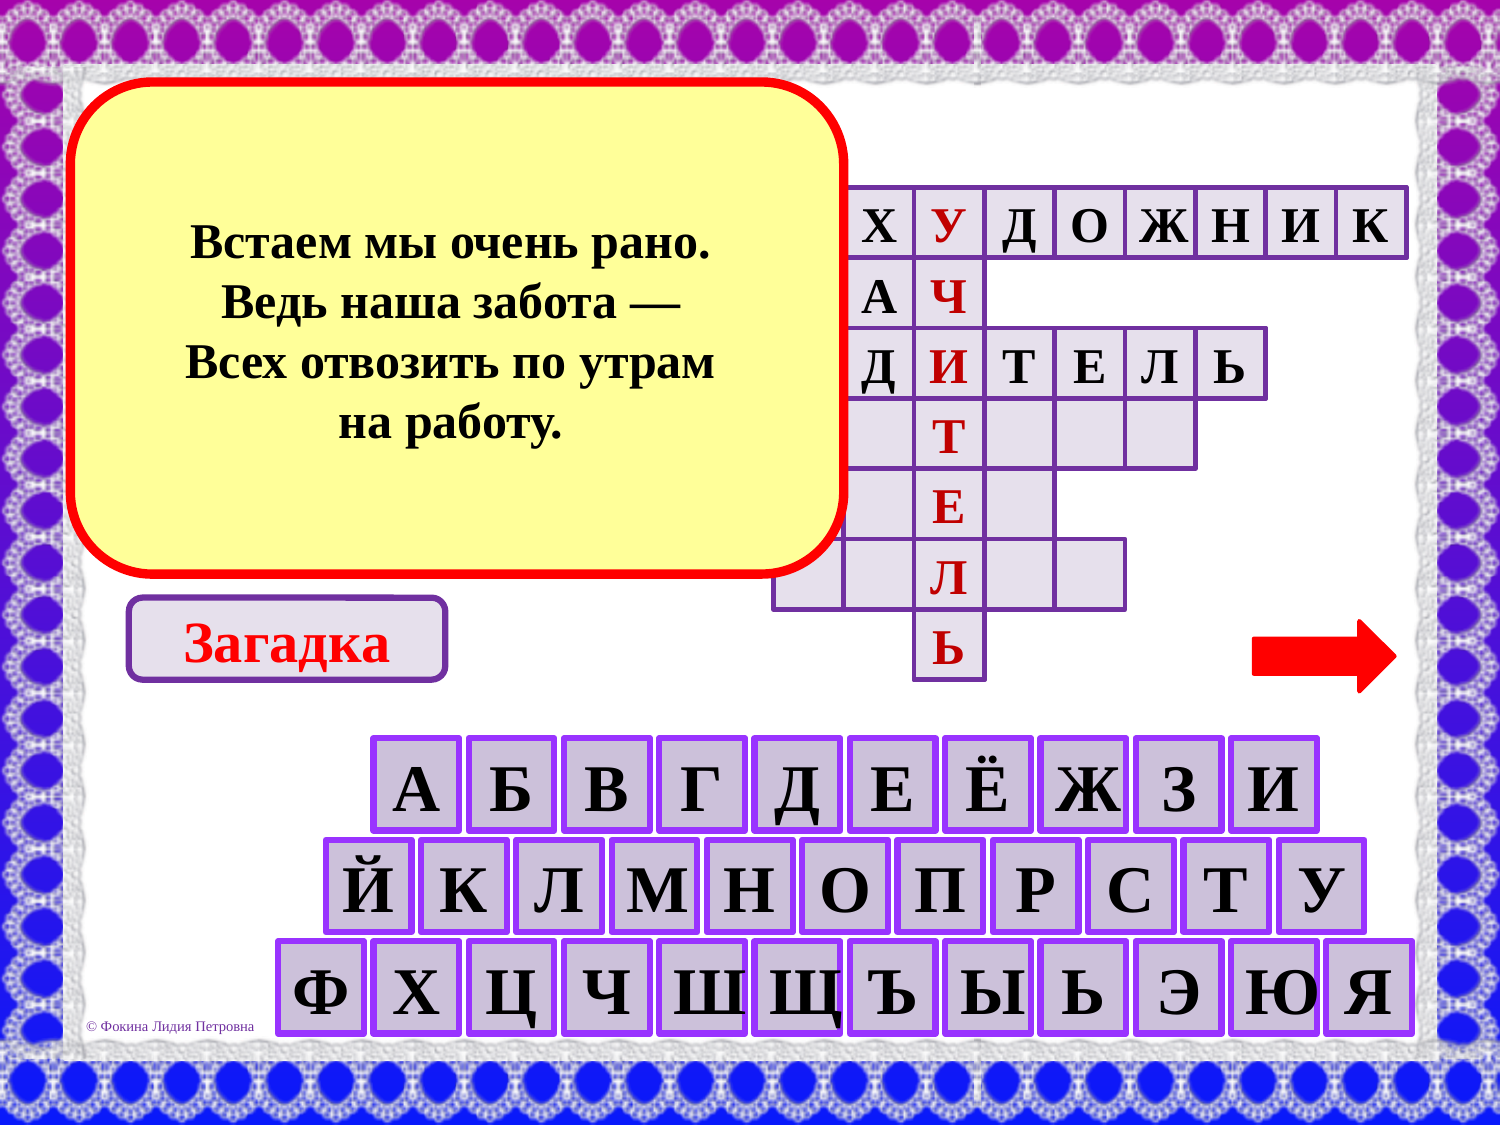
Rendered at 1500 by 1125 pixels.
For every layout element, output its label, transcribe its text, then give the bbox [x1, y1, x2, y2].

text_box М [610, 838, 699, 934]
text_box Ч [562, 939, 652, 1036]
text_box С [1086, 838, 1176, 934]
text_box З [1134, 736, 1224, 833]
picture [0, 0, 1500, 1125]
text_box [491, 187, 1407, 680]
text_box О [800, 838, 890, 934]
text_box В [562, 736, 652, 833]
text_box И [1229, 736, 1319, 833]
text_box Р [991, 838, 1081, 934]
text_box П [895, 838, 985, 934]
text_box Ш [657, 939, 747, 1036]
text_box Ц [467, 939, 556, 1036]
text_box Ё [943, 736, 1033, 833]
text_box К [419, 838, 509, 934]
text_box Т [1181, 838, 1271, 934]
text_box Й [324, 838, 414, 934]
text_box А [371, 736, 461, 833]
text_box Загадка [126, 595, 448, 682]
text_box У [1277, 838, 1366, 934]
picture [1, 67, 89, 1058]
text_box Щ [752, 939, 842, 1036]
text_box Б [467, 736, 556, 833]
text_box Д [752, 736, 842, 833]
text_box Е [848, 736, 938, 833]
text_box Н [705, 838, 795, 934]
text_box Х [371, 939, 461, 1036]
text_box Ъ [848, 939, 938, 1036]
text_box Ж [1038, 736, 1128, 833]
text_box Встаем мы очень рано. Ведь наша забота — Всех отвозить по утрам на работу. [68, 79, 846, 577]
text_box Я [1324, 939, 1414, 1036]
text_box Ю [1229, 939, 1319, 1036]
text_box Г [657, 736, 747, 833]
text_box [1357, 688, 1366, 694]
text_box Л [514, 838, 604, 934]
text_box Ф [276, 939, 366, 1036]
text_box Э [1134, 939, 1224, 1036]
text_box Ь [1038, 939, 1128, 1036]
picture [105, 105, 469, 552]
text_box Ы [943, 939, 1033, 1036]
